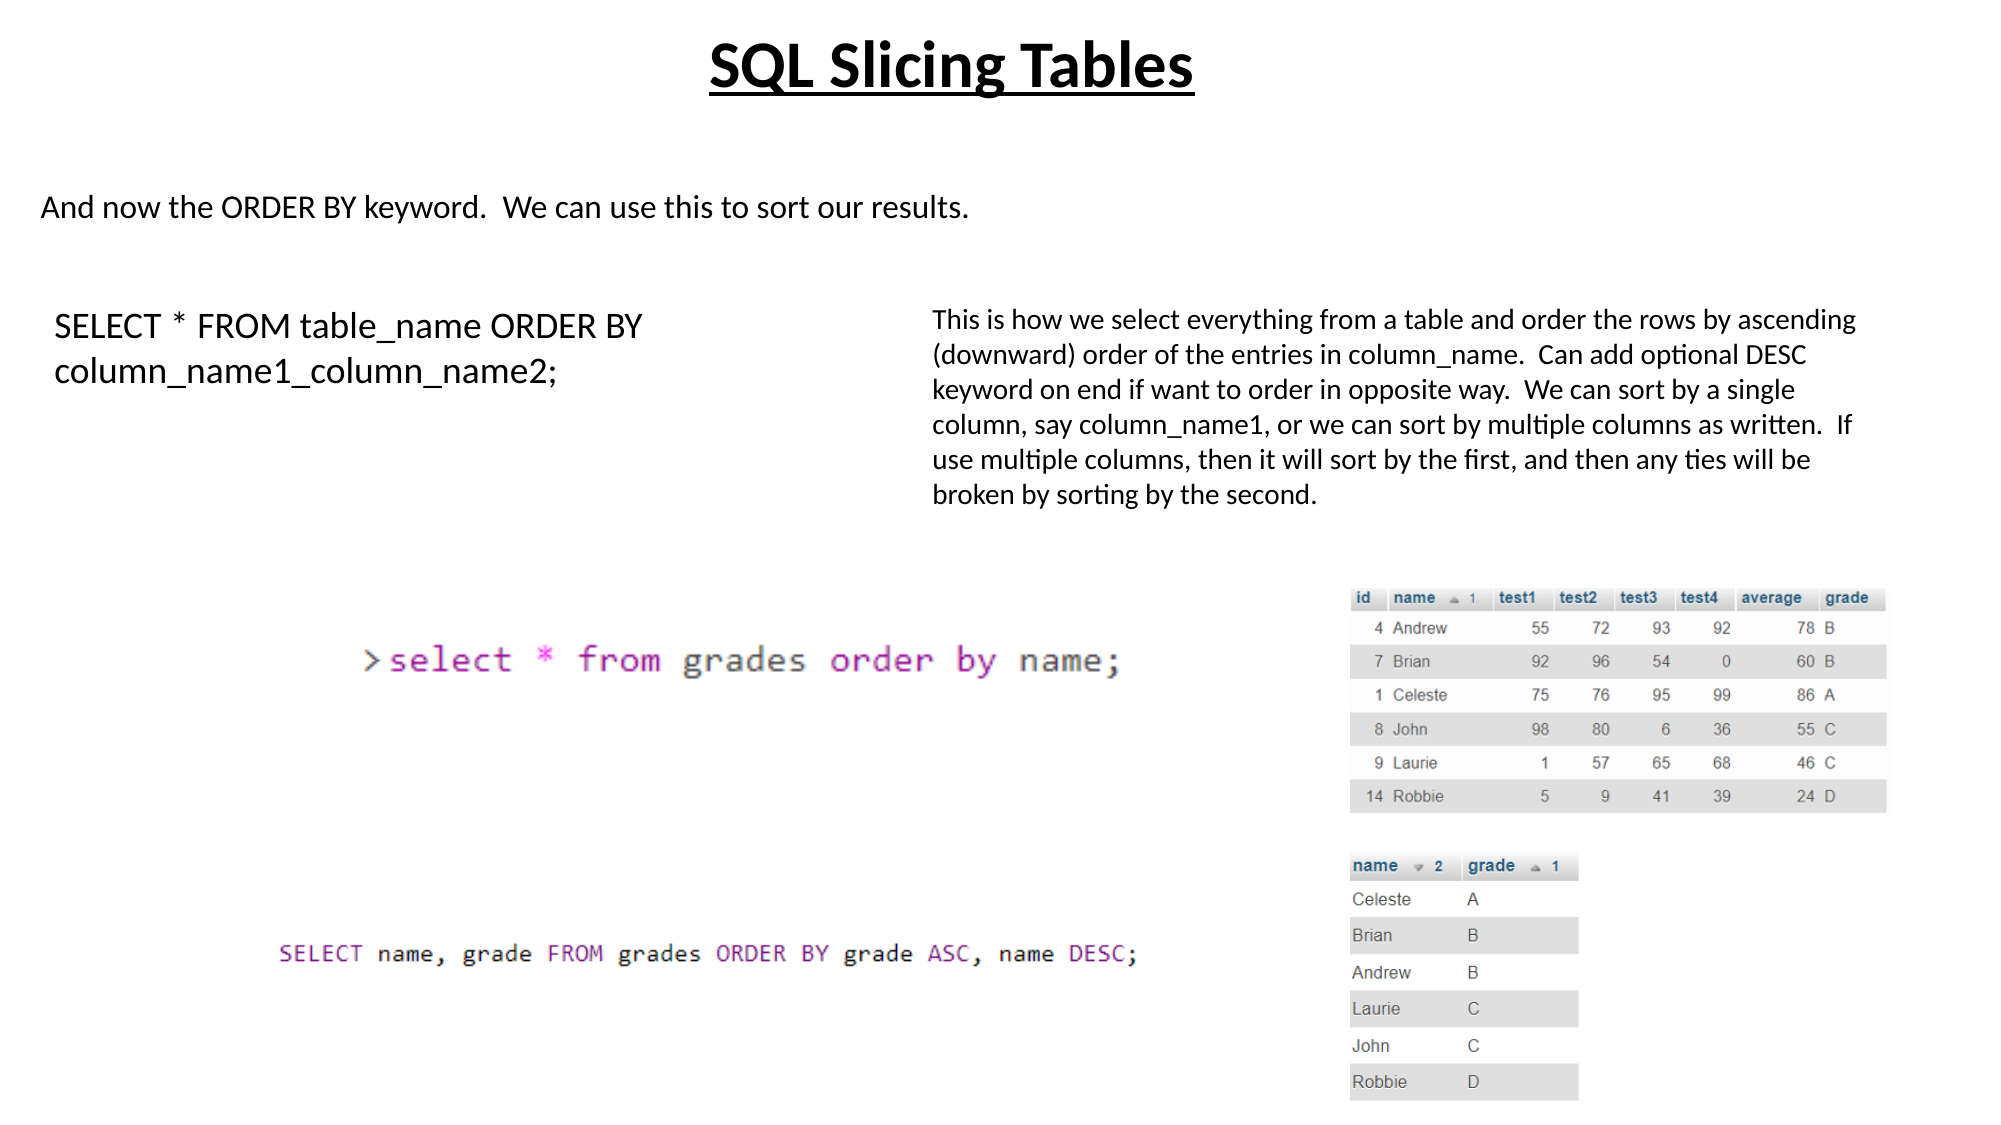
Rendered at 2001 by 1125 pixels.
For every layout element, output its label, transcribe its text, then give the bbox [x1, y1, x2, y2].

text_box And now the ORDER BY keyword. We can use this to sort our results. [25, 178, 1621, 233]
text_box SELECT * FROM table_name ORDER BY column_name1_column_name2; [39, 293, 724, 398]
picture [1350, 848, 1584, 1105]
picture [278, 931, 1162, 976]
text_box This is how we select everything from a table and order the rows by ascending (downward) order of the entries in column_name. Can add optional DESC keyword on end if want to order in opposite way. We can sort by a single column, say column_name1, or we can sort by multiple columns as written. If use multiple columns, then it will sort by the first, and then any ties will be broken by sorting by the second. [917, 293, 1903, 518]
picture [1350, 588, 1892, 813]
picture [347, 629, 1140, 691]
text_box SQL Slicing Tables [694, 13, 1210, 109]
